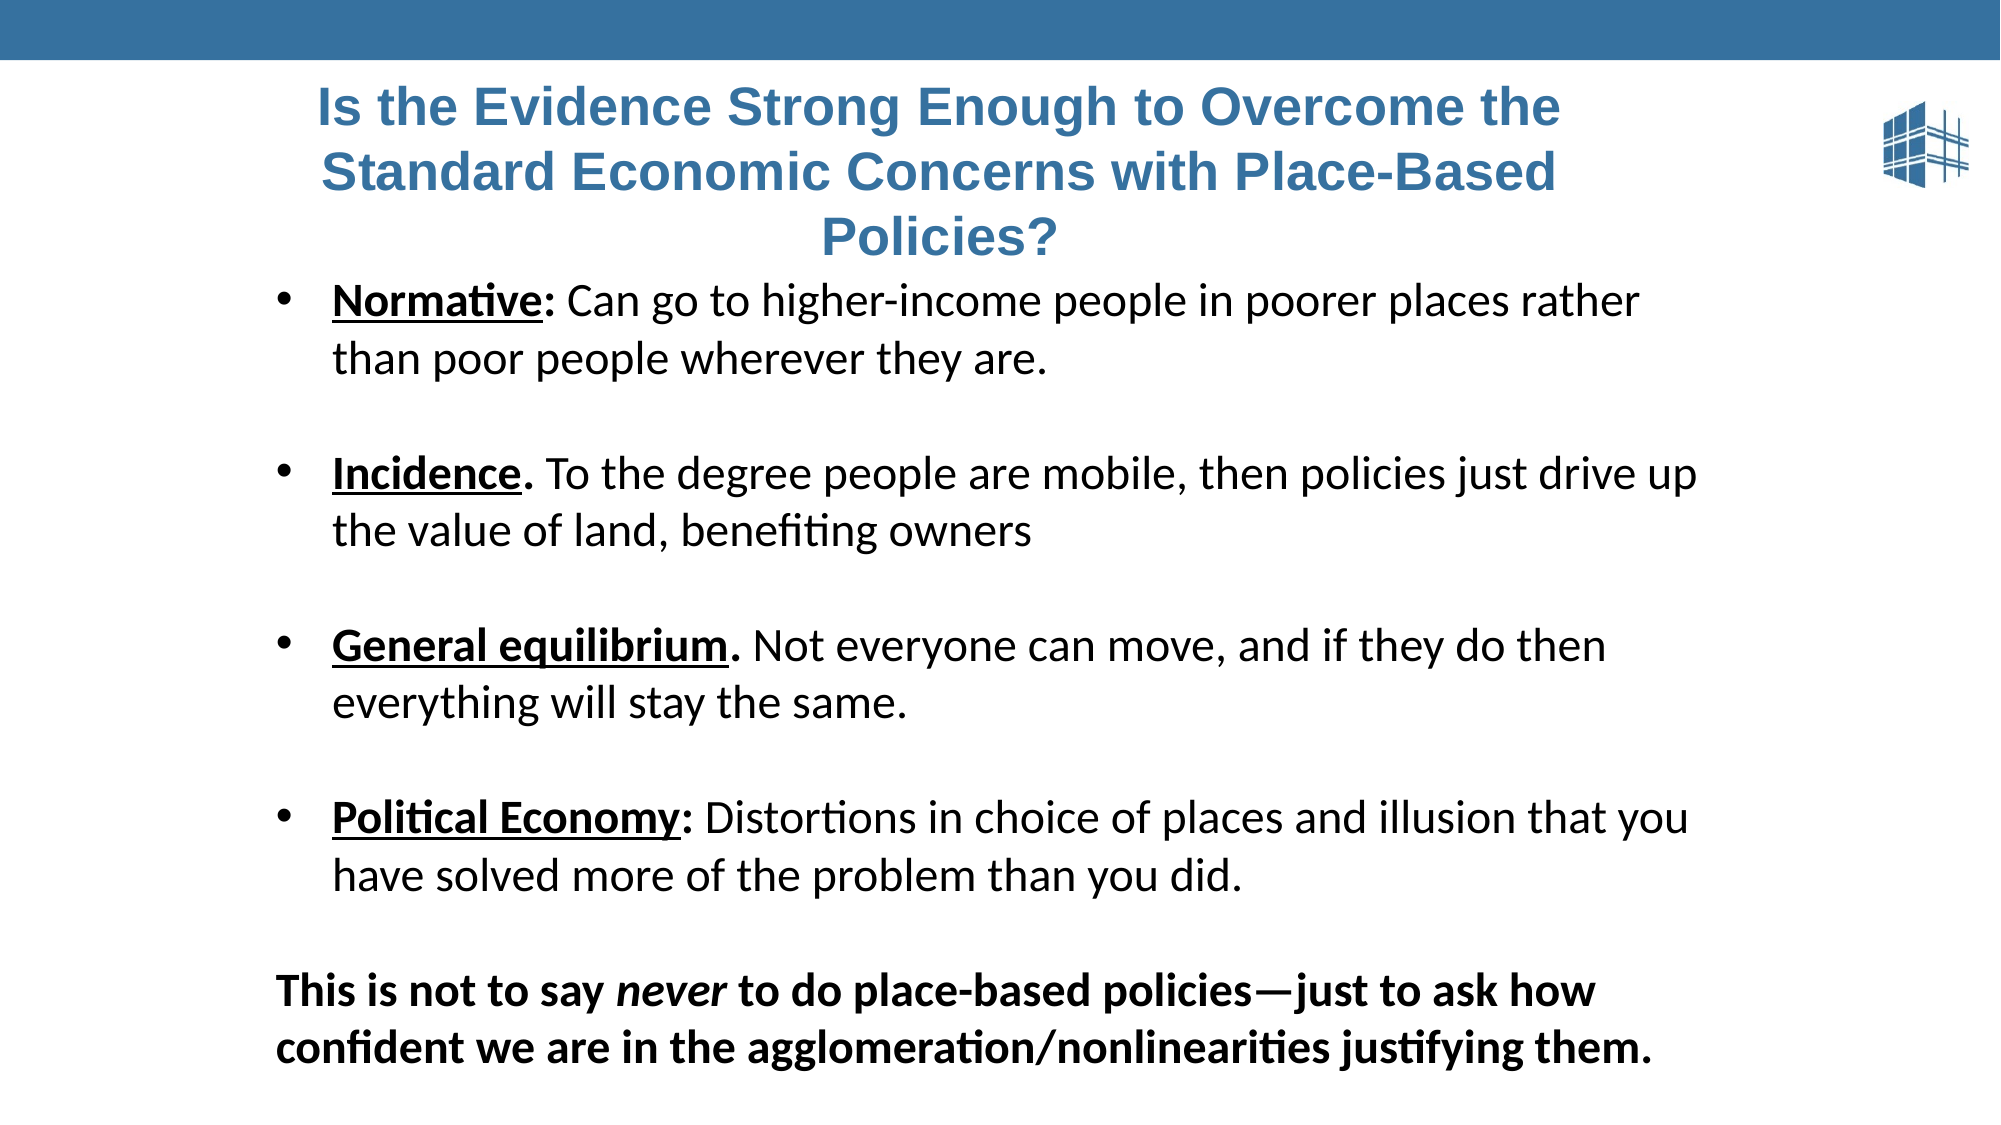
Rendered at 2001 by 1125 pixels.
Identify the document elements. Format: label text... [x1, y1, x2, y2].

picture [1883, 101, 1969, 188]
text_box Normative: Can go to higher-income people in poorer places rather than poor people wherever they are. Incidence. To the degree people are mobile, then policies just drive up the value of land, benefiting owners General equilibrium. Not everyone can move, and if they do then everything will stay the same. Political Economy: Distortions in choice of places and illusion that you have solved more of the problem than you did. This is not to say never to do place-based policies—just to ask how confident we are in the agglomeration/nonlinearities justifying them. [261, 261, 1733, 1081]
title Is the Evidence Strong Enough to Overcome the Standard Economic Concerns with Place-Based Policies? [265, 75, 1616, 261]
